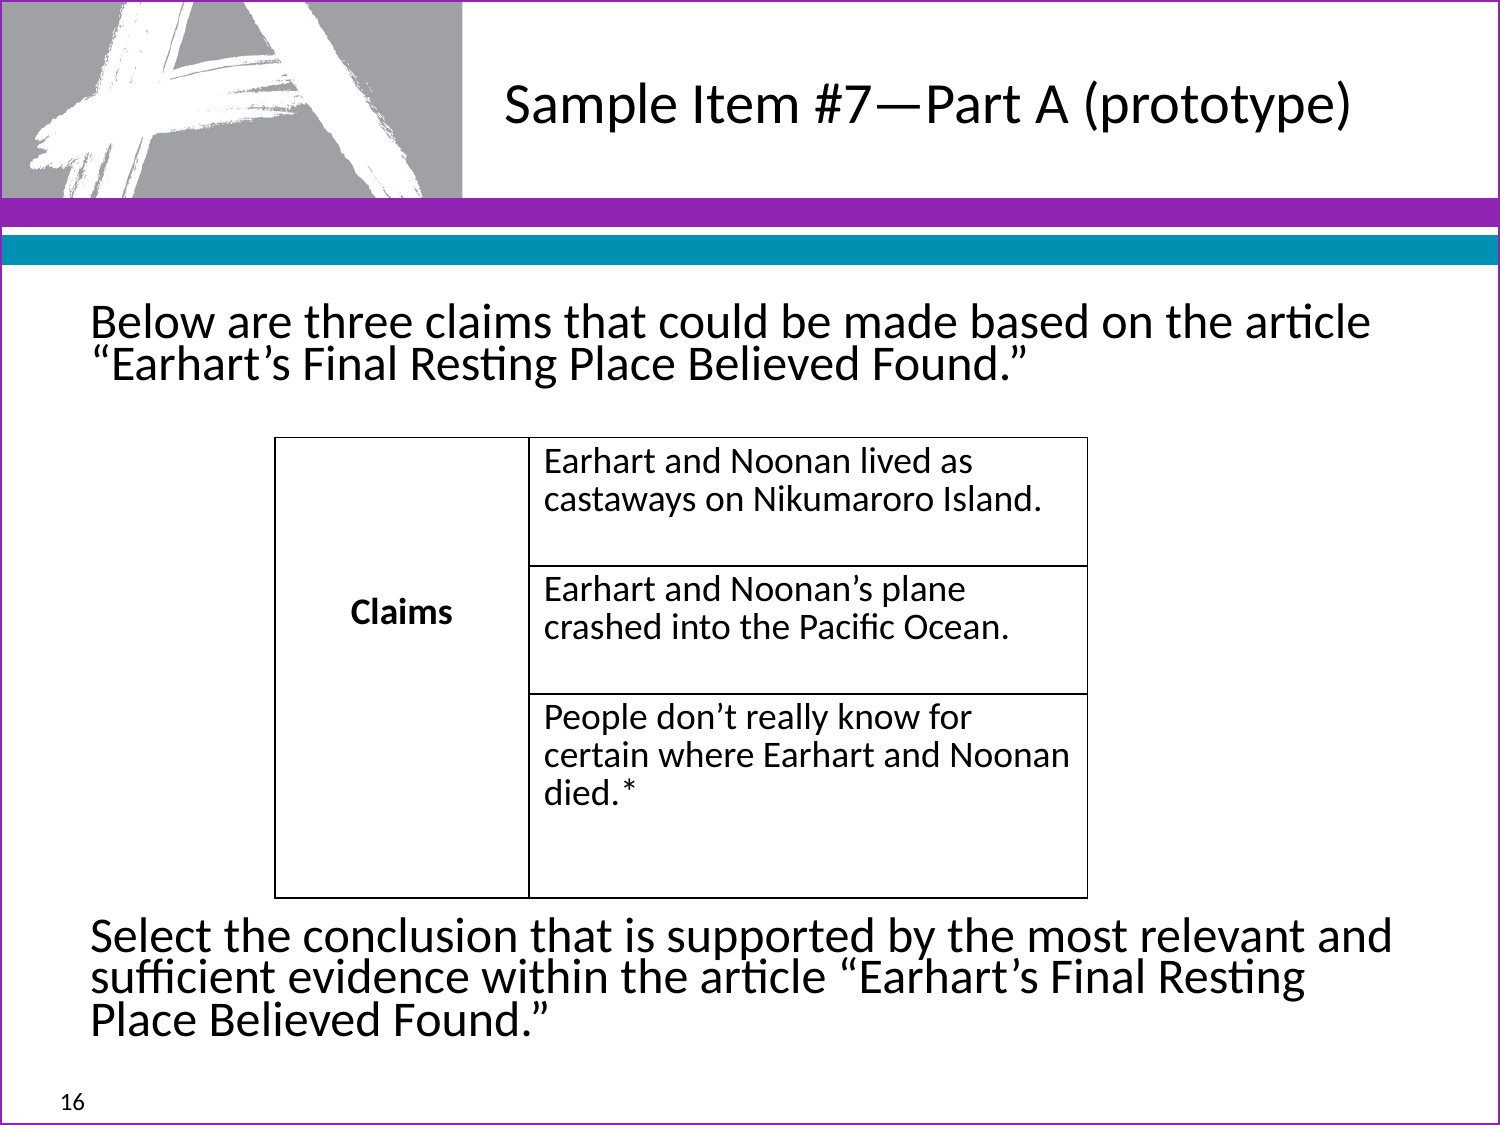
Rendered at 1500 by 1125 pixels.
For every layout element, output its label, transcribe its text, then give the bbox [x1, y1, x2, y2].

slide_number 16 [0, 1077, 100, 1125]
list Below are three claims that could be made based on the article “Earhart’s Final Resting Place Believed Found.” Select the conclusion that is supported by the most relevant and sufficient evidence within the article “Earhart’s Final Resting Place Believed Found.” [75, 262, 1425, 1075]
table_cell People don’t really know for certain where Earhart and Noonan died.* [530, 695, 1087, 897]
table_cell Earhart and Noonan’s plane crashed into the Pacific Ocean. [530, 567, 1087, 693]
table_header Claims [276, 438, 528, 897]
picture [2, 2, 462, 198]
table_header Earhart and Noonan lived as castaways on Nikumaroro Island. [530, 438, 1087, 565]
title Sample Item #7—Part A (prototype) [462, 0, 1500, 200]
